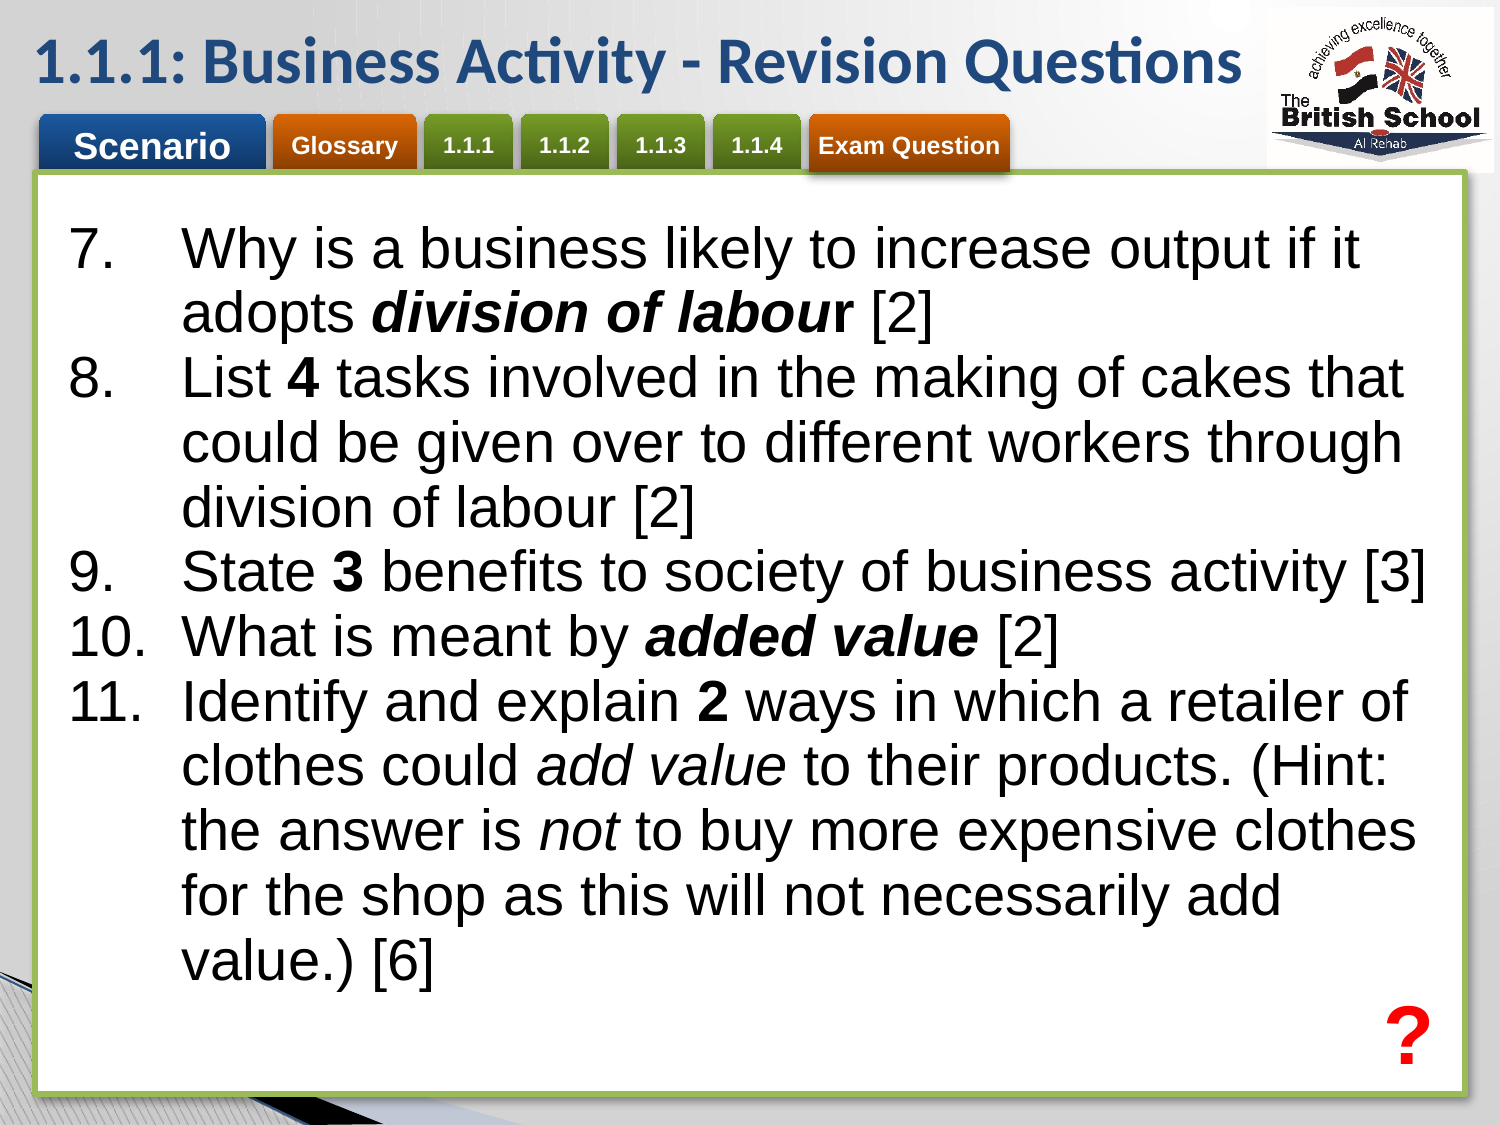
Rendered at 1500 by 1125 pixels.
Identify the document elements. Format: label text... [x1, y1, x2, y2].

title 1.1.1: Business Activity - Revision Questions [17, 7, 1270, 106]
picture [1267, 7, 1495, 173]
text_box ? [1367, 981, 1451, 1082]
picture [281, 1114, 303, 1125]
table_header Why is a business likely to increase output if it adopts division of labour [2] List 4 tasks involved in the making of cakes that could be given over to different workers through division of labour [2] State 3 benefits to society of business activity [3] What is meant by added value [2] Identify and explain 2 ways in which a retailer of clothes could add value to their products. (Hint: the answer is not to buy more expensive clothes for the shop as this will not necessarily add value.) [6] [53, 208, 1447, 1000]
